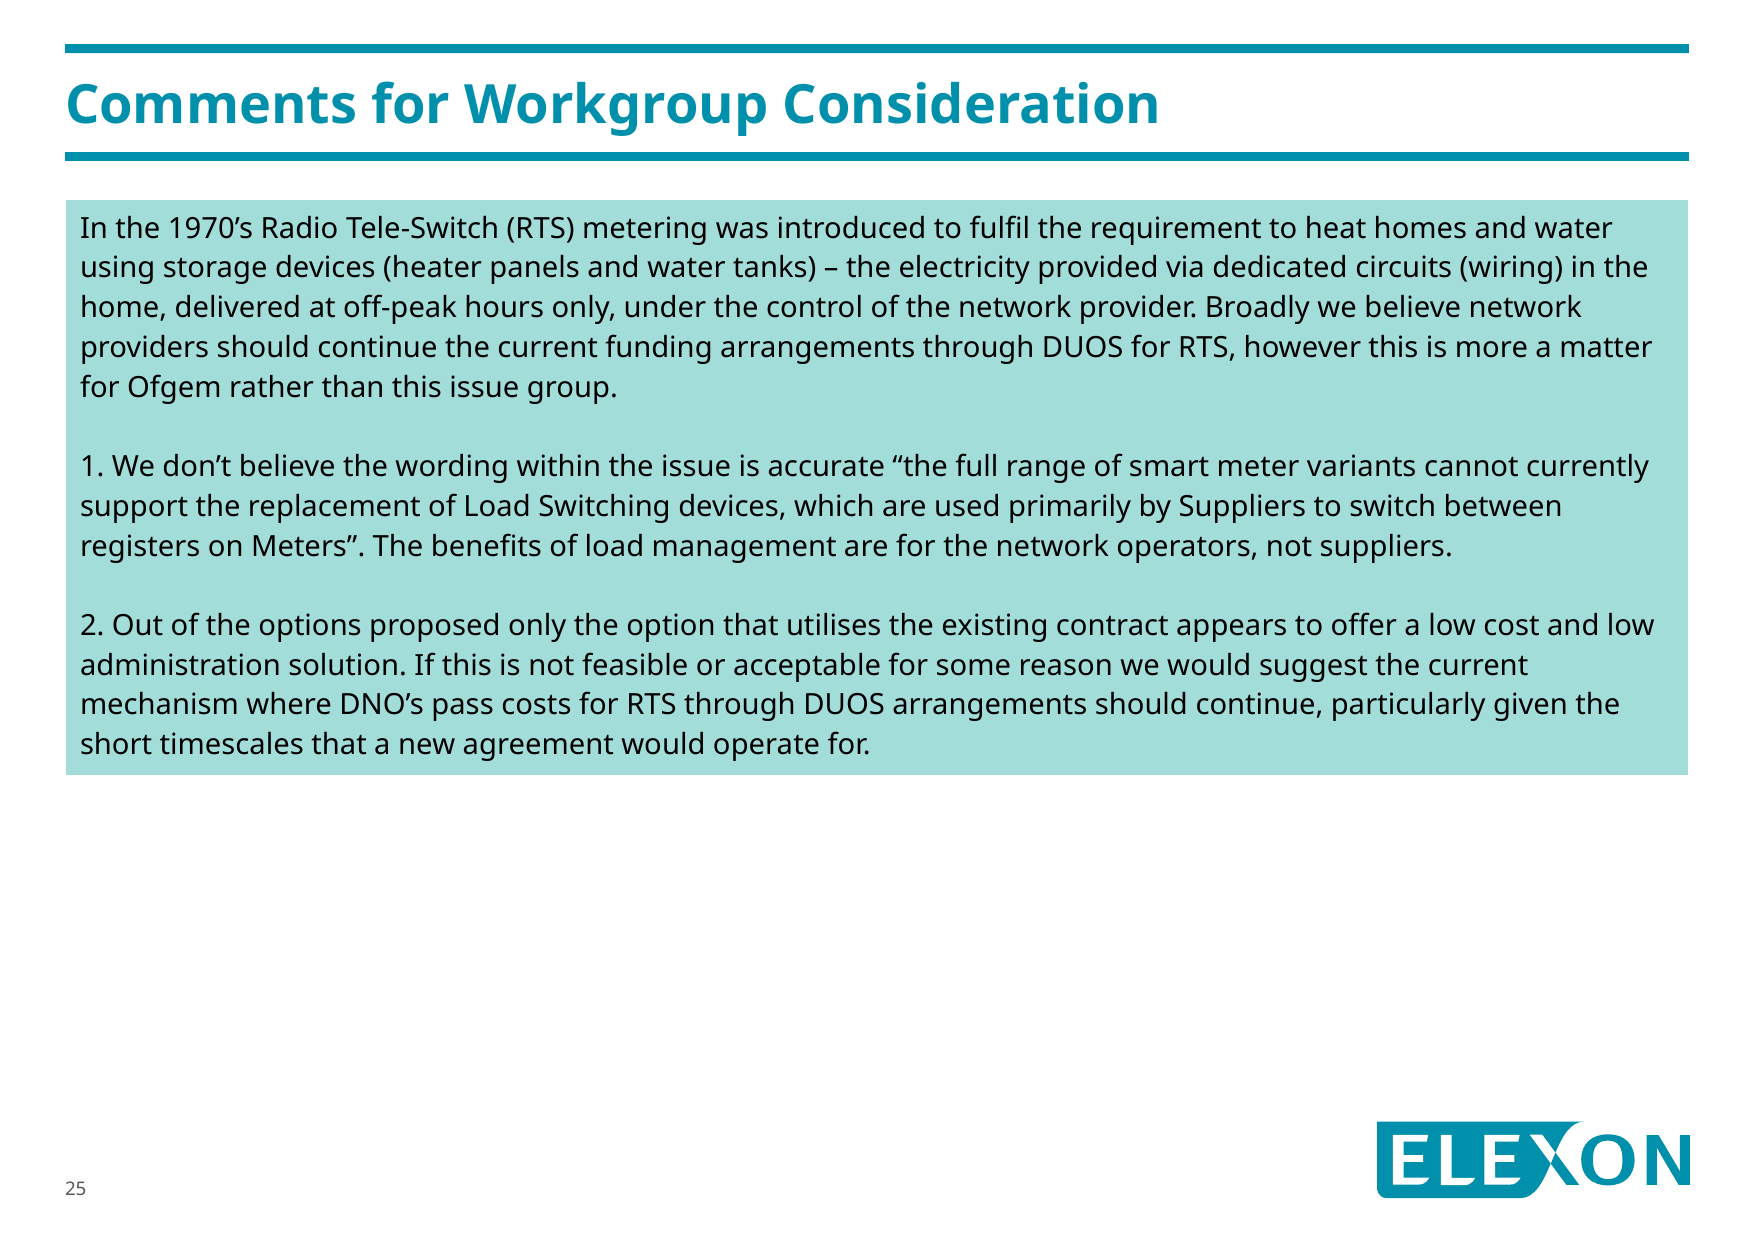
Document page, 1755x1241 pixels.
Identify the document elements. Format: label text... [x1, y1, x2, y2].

slide_number 25 [65, 1176, 227, 1207]
title Comments for Workgroup Consideration [65, 69, 1689, 141]
table_header In the 1970’s Radio Tele-Switch (RTS) metering was introduced to fulfil the requirement to heat homes and water using storage devices (heater panels and water tanks) – the electricity provided via dedicated circuits (wiring) in the home, delivered at off-peak hours only, under the control of the network provider. Broadly we believe network providers should continue the current funding arrangements through DUOS for RTS, however this is more a matter for Ofgem rather than this issue group. 1. We don’t believe the wording within the issue is accurate “the full range of smart meter variants cannot currently support the replacement of Load Switching devices, which are used primarily by Suppliers to switch between registers on Meters”. The benefits of load management are for the network operators, not suppliers. 2. Out of the options proposed only the option that utilises the existing contract appears to offer a low cost and low administration solution. If this is not feasible or acceptable for some reason we would suggest the current mechanism where DNO’s pass costs for RTS through DUOS arrangements should continue, particularly given the short timescales that a new agreement would operate for. [66, 200, 1688, 775]
